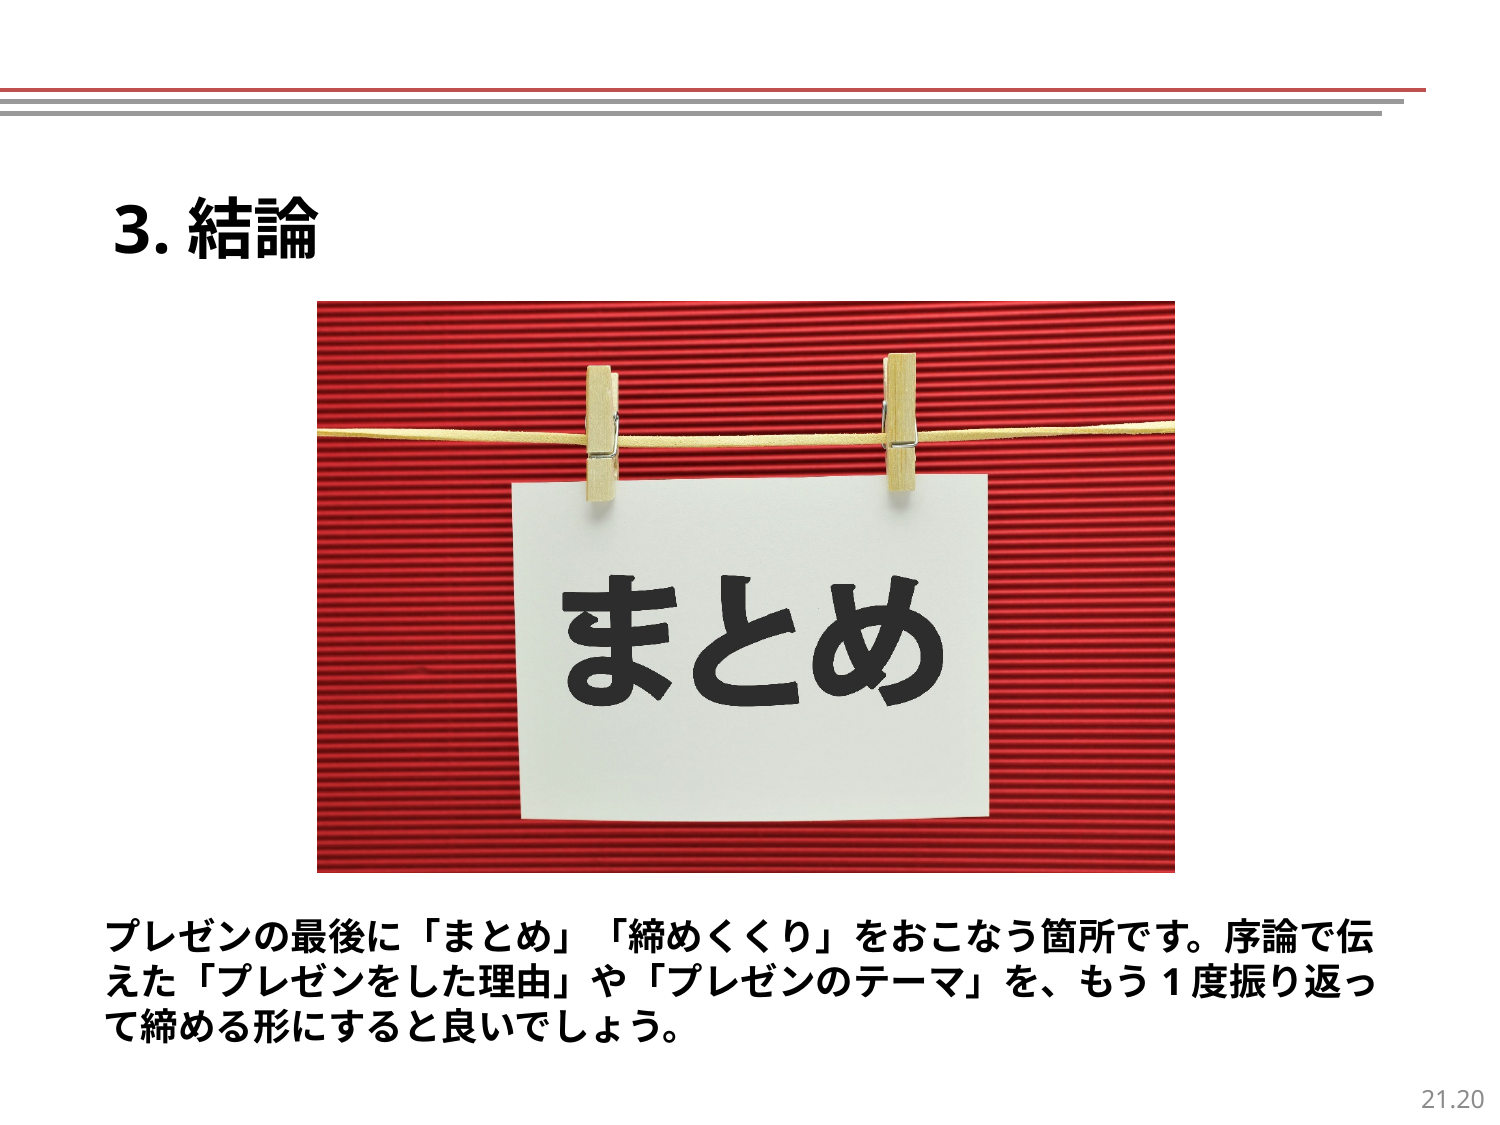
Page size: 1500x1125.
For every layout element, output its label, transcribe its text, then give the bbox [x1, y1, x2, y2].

slide_number 19 [1381, 1065, 1500, 1125]
picture [317, 301, 1175, 873]
text_box 3.結論 [99, 178, 336, 274]
text_box プレゼンの最後に「まとめ」「締めくくり」をおこなう箇所です。序論で伝えた「プレゼンをした理由」や「プレゼンのテーマ」を、もう1度振り返って締める形にすると良いでしょう。 [88, 905, 1404, 1055]
